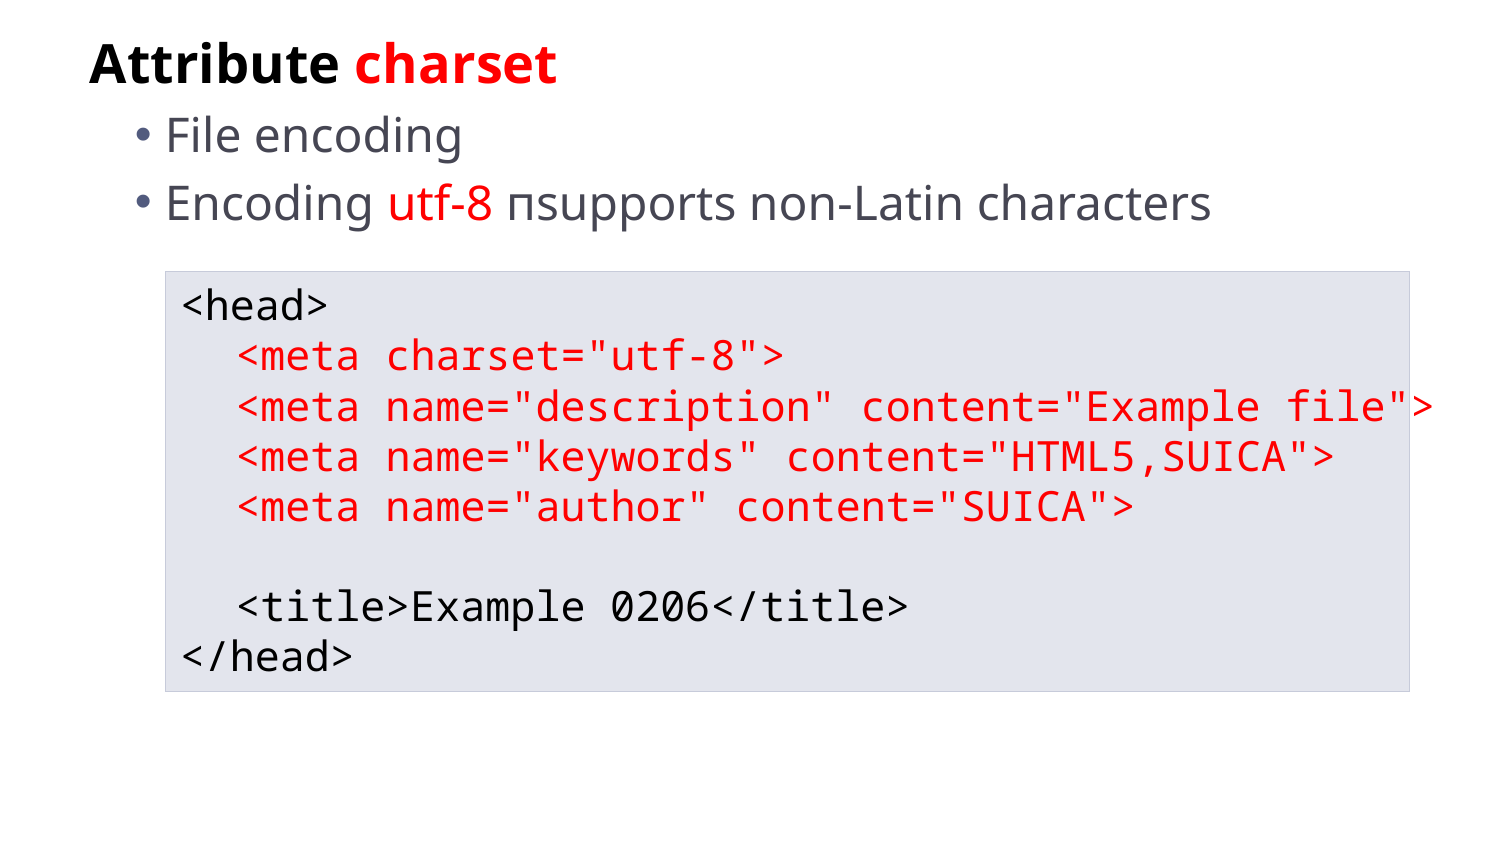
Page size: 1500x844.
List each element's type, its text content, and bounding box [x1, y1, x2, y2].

list Attribute charset File encoding Encoding utf-8 пsupports non-Latin characters [75, 21, 1475, 835]
